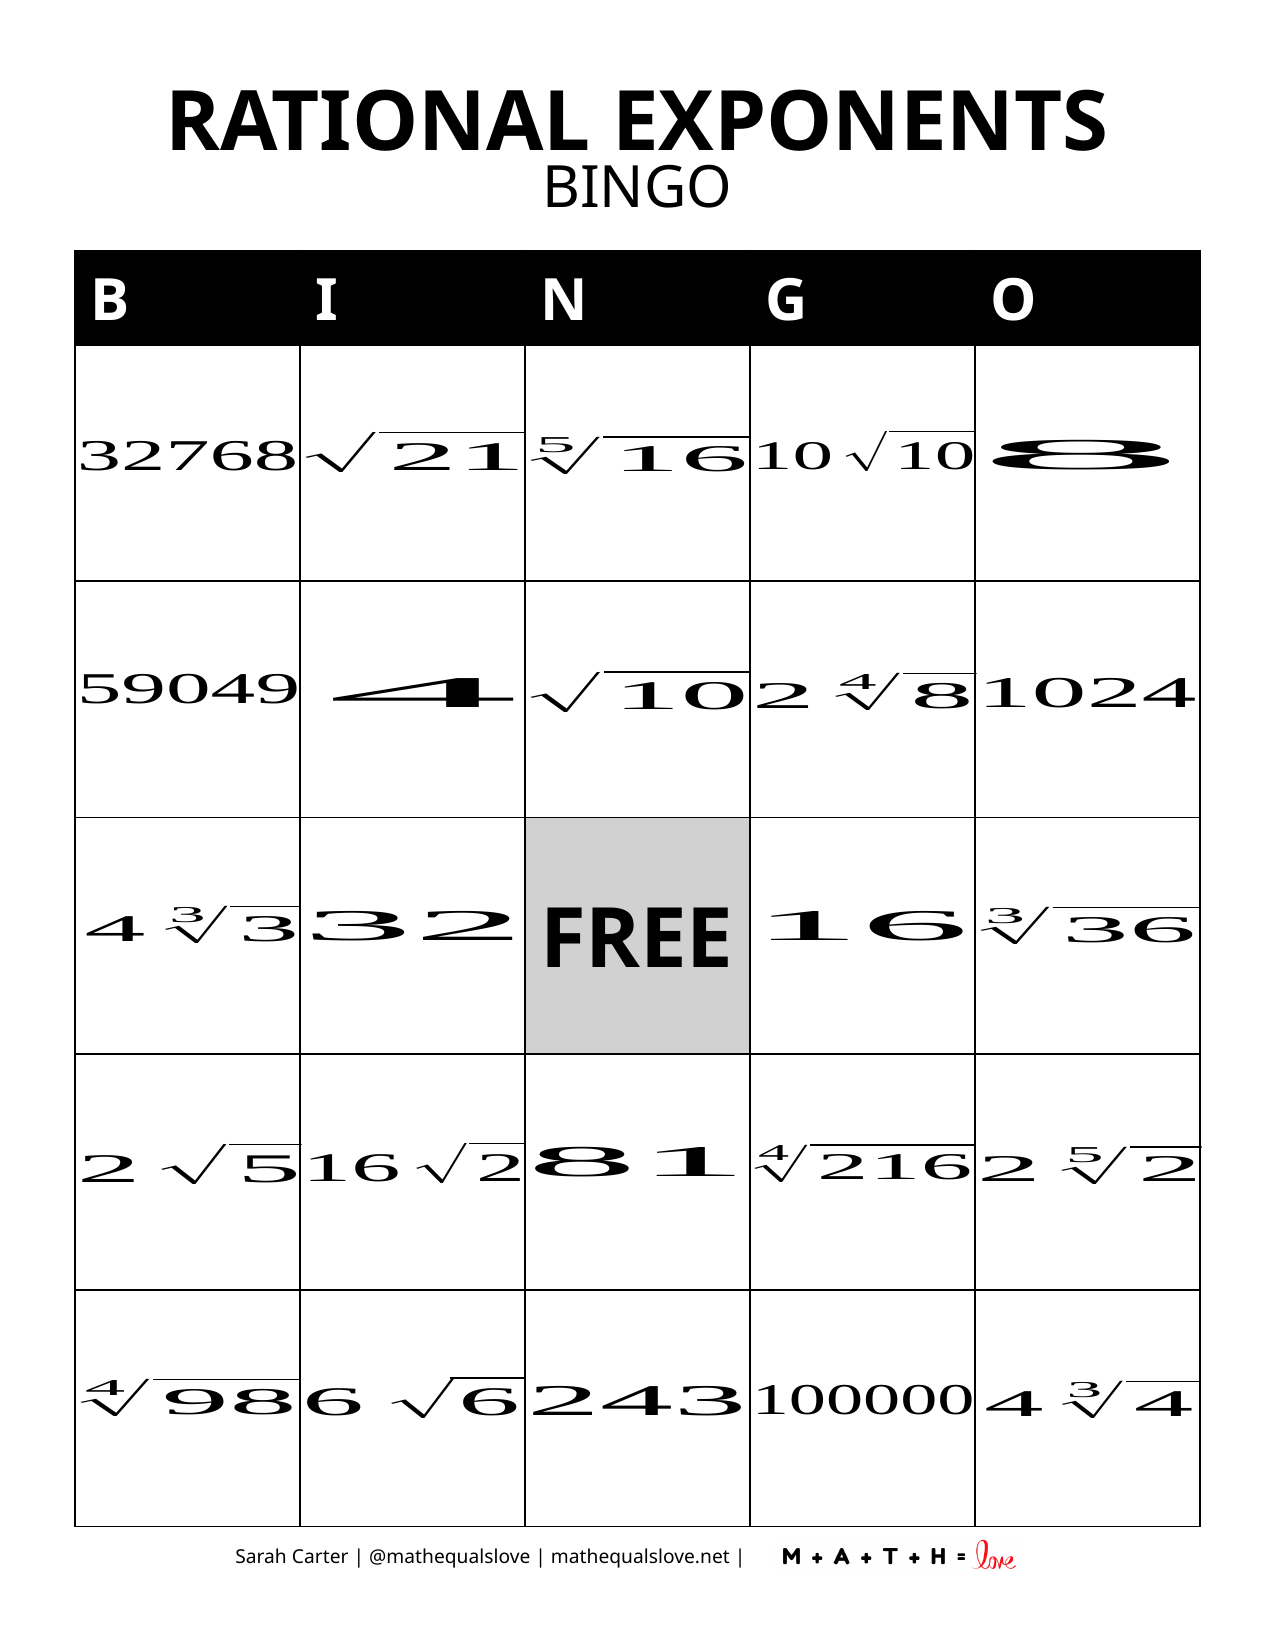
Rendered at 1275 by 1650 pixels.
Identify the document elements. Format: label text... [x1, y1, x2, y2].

table_cell [526, 1291, 749, 1526]
table_cell [751, 1055, 974, 1289]
text_box RATIONAL EXPONENTS [74, 59, 1200, 175]
table_cell FREE [526, 818, 749, 1053]
table_cell [301, 1291, 524, 1526]
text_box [220, 1535, 1055, 1576]
table_cell [976, 582, 1199, 817]
table_header O [976, 251, 1199, 344]
table_header N [526, 251, 749, 344]
table_cell [976, 1291, 1199, 1526]
table_header I [301, 251, 524, 344]
table_header B [76, 251, 299, 344]
table_header G [751, 251, 974, 344]
table_cell [76, 818, 299, 1053]
table_cell [526, 582, 749, 817]
table_cell [751, 346, 974, 580]
table_cell [976, 1055, 1199, 1289]
table_cell [76, 582, 299, 817]
table_cell [301, 582, 524, 817]
table_cell [301, 346, 524, 580]
table_cell [526, 346, 749, 580]
table_cell [76, 1291, 299, 1526]
table_cell [76, 346, 299, 580]
table_cell [751, 1291, 974, 1526]
table_cell [301, 1055, 524, 1289]
table_cell [976, 818, 1199, 1053]
text_box BINGO [74, 175, 1200, 226]
table_cell [526, 1055, 749, 1289]
table_cell [976, 346, 1199, 580]
table_cell [301, 818, 524, 1053]
table_cell [751, 582, 974, 817]
table_cell [76, 1055, 299, 1289]
table_cell [751, 818, 974, 1053]
